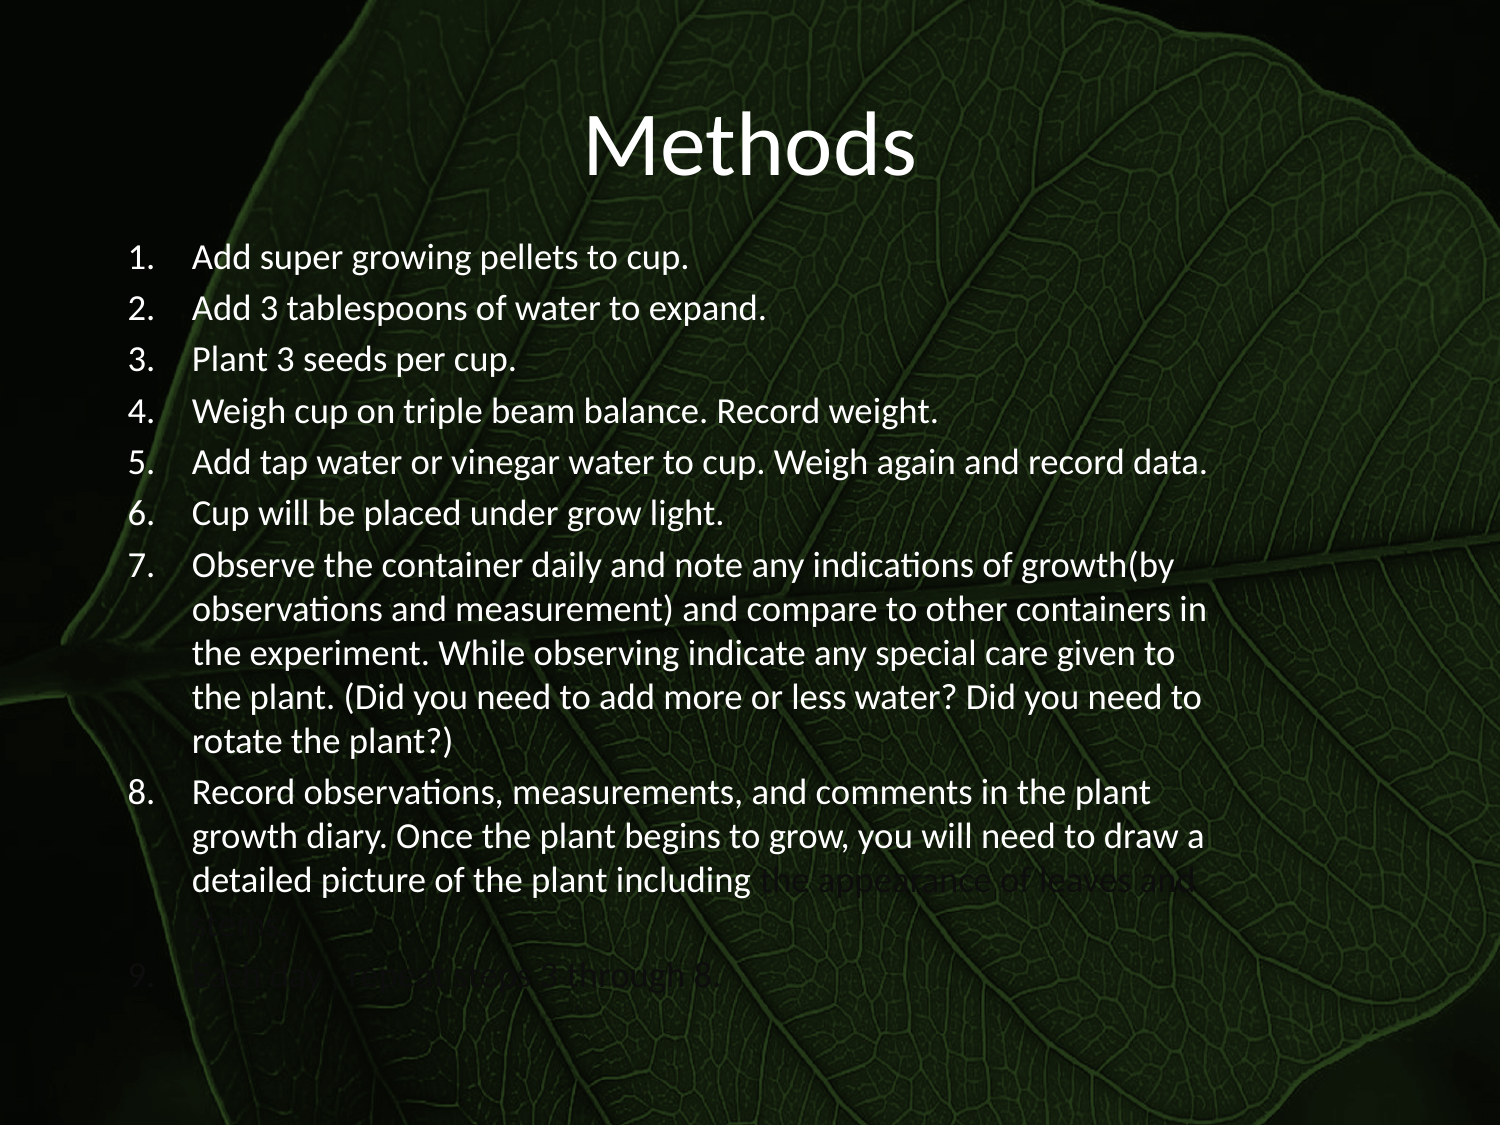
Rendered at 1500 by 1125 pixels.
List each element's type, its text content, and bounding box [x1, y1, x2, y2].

title Methods [75, 45, 1425, 233]
picture [0, 0, 1500, 1125]
list Add super growing pellets to cup. Add 3 tablespoons of water to expand. Plant 3 seeds per cup. Weigh cup on triple beam balance. Record weight. Add tap water or vinegar water to cup. Weigh again and record data. Cup will be placed under grow light. Observe the container daily and note any indications of growth(by observations and measurement) and compare to other containers in the experiment. While observing indicate any special care given to the plant. (Did you need to add more or less water? Did you need to rotate the plant?) Record observations, measurements, and comments in the plant growth diary. Once the plant begins to grow, you will need to draw a detailed picture of the plant including the appearance of leaves and stems. Each day , repeat steps 3 through 8. [112, 224, 1238, 1038]
